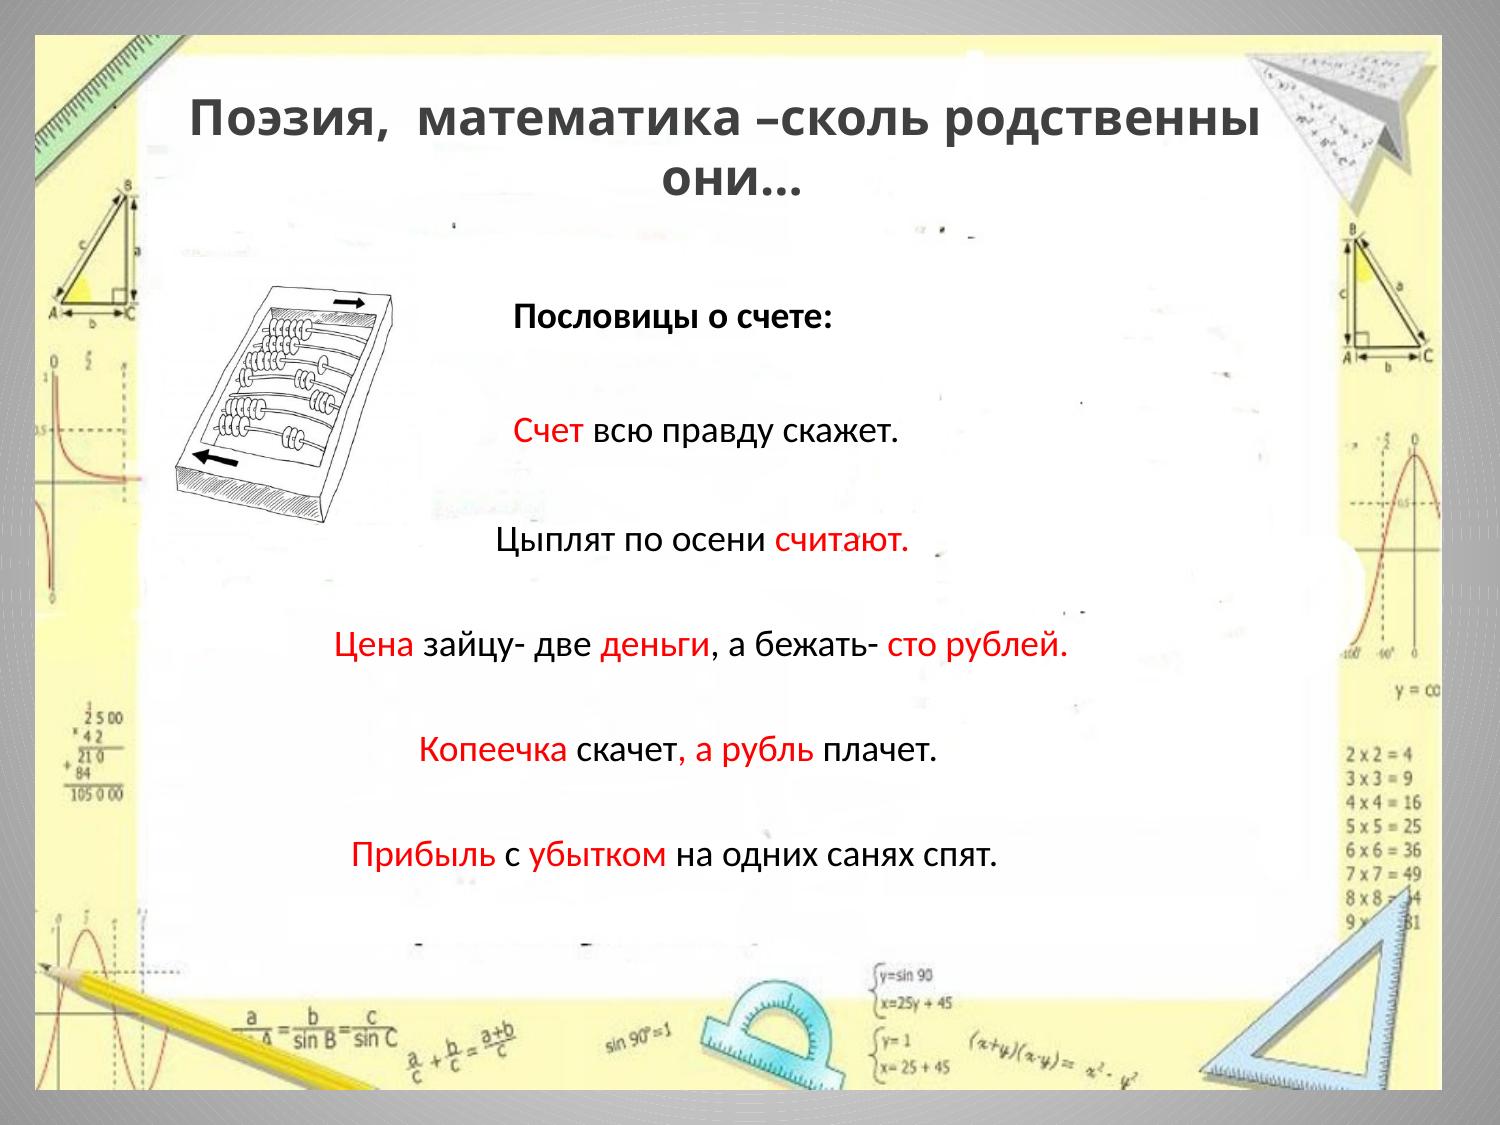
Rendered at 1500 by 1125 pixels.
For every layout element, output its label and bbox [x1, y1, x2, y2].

picture [34, 34, 1442, 1091]
list [163, 257, 432, 547]
